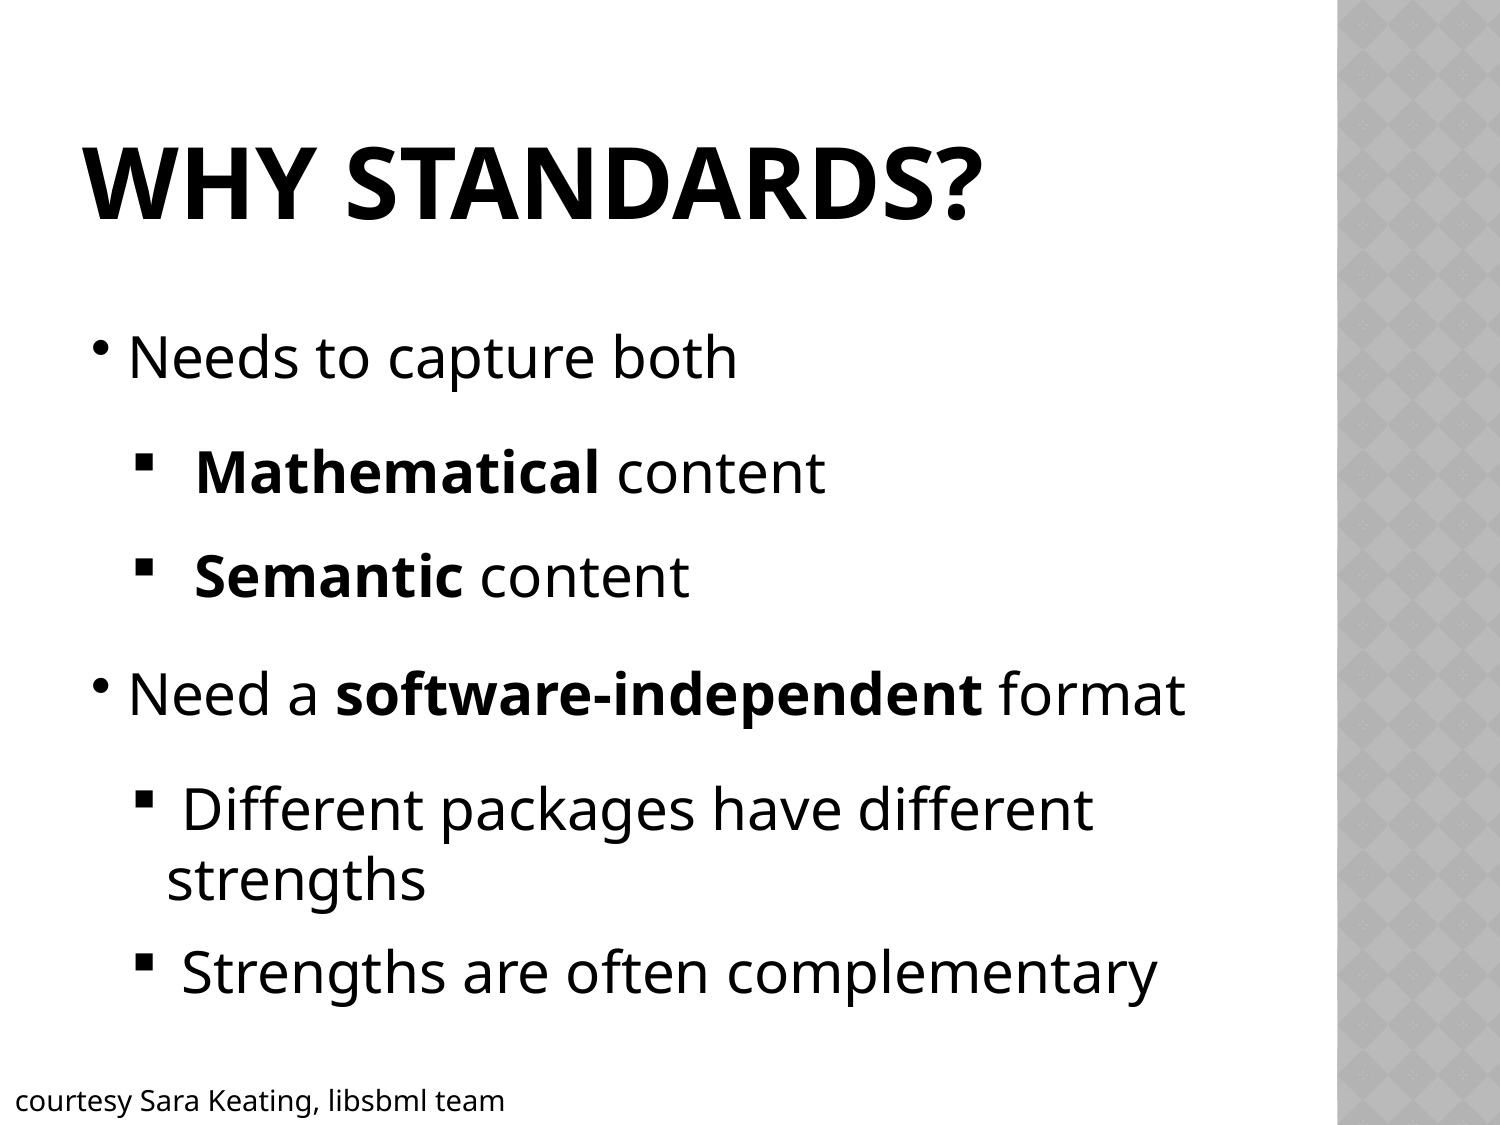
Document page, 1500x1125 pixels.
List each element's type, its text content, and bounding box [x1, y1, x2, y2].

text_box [76, 312, 1341, 618]
text_box courtesy Sara Keating, libsbml team [0, 1074, 1500, 1125]
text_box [76, 649, 1341, 1013]
title Why standards? [75, 52, 1263, 240]
